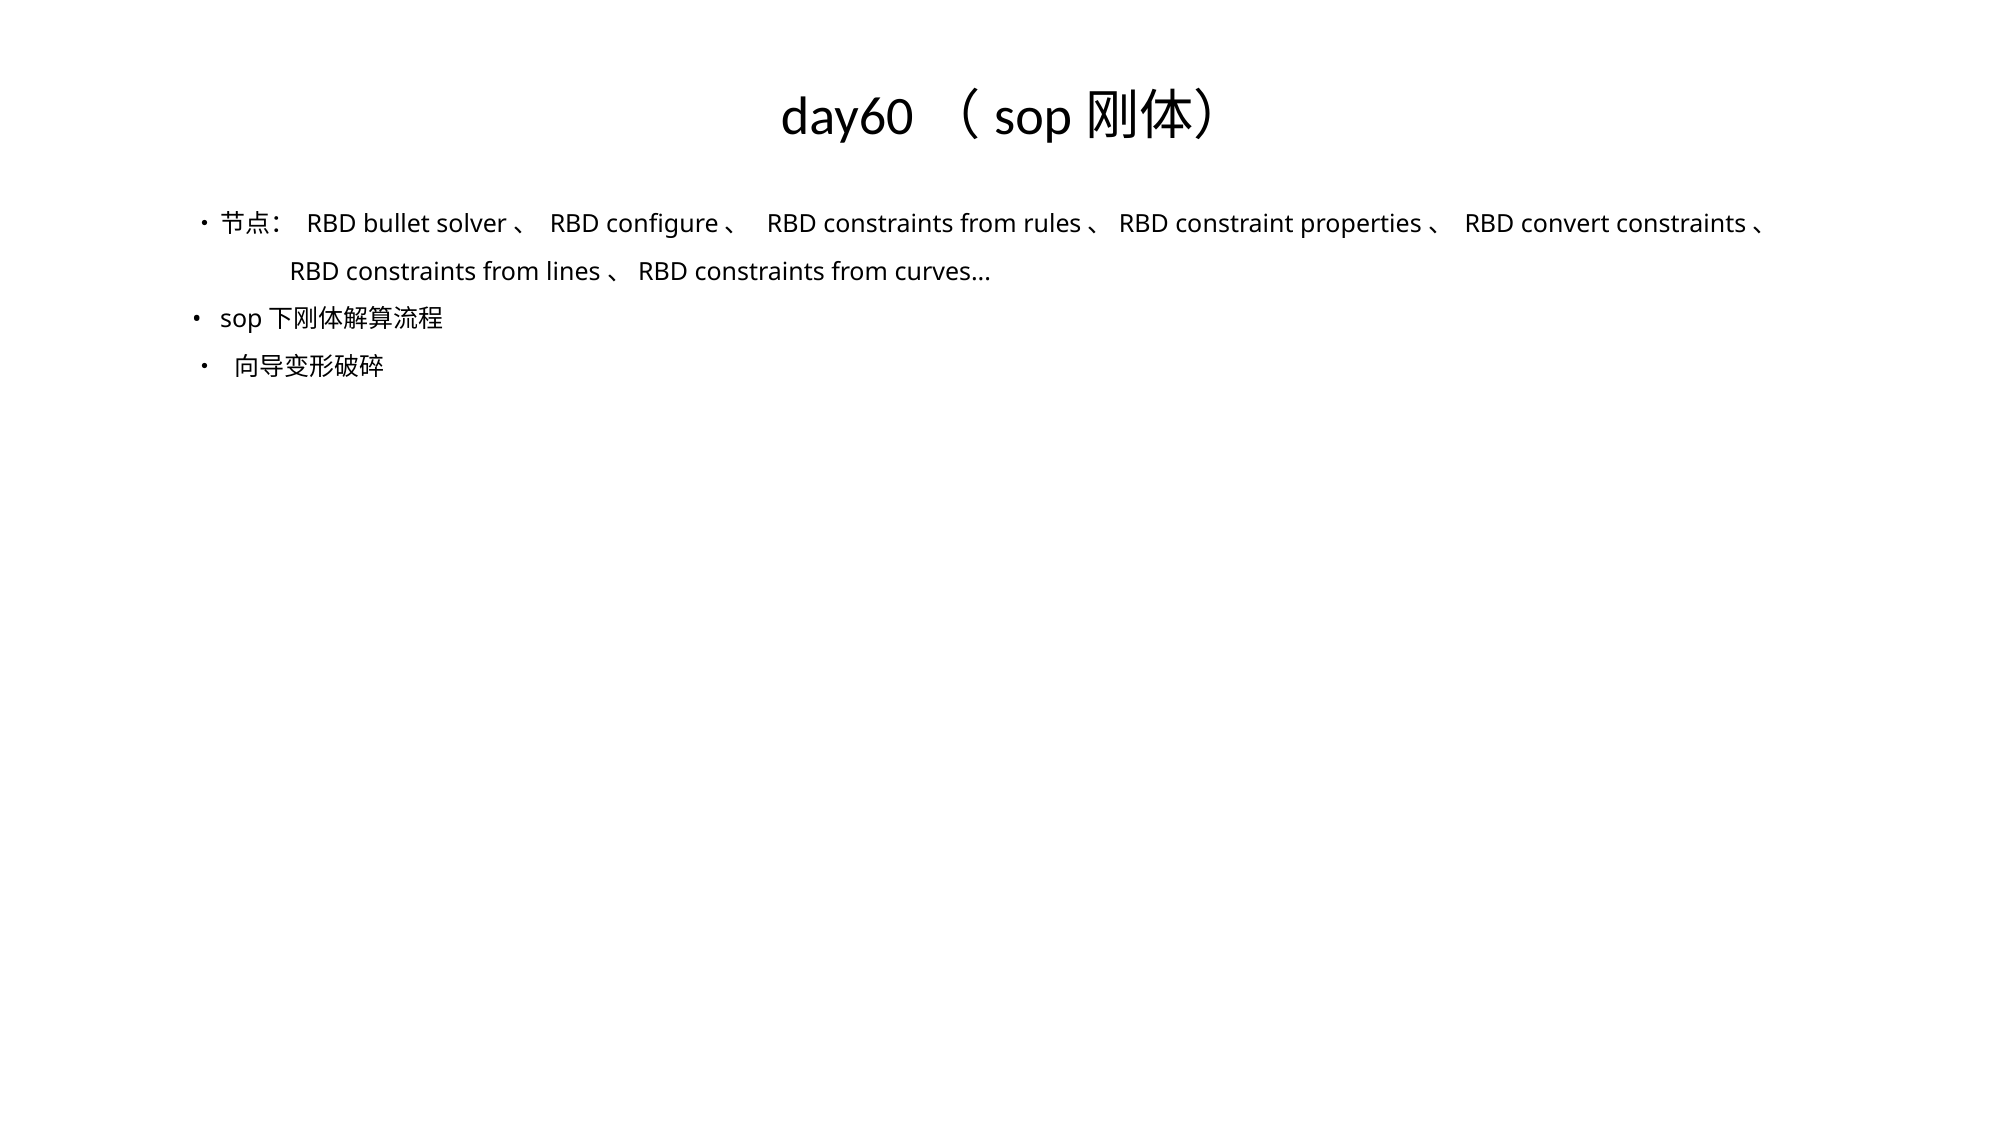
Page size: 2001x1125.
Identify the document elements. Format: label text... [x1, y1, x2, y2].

title day60（sop刚体） [543, 41, 1486, 154]
subtitle • 节点： RBD bullet solver、 RBD configure、 RBD constraints from rules、RBD constraint properties、 RBD convert constraints、 RBD constraints from lines、RBD constraints from curves... • sop下刚体解算流程 • 向导变形破碎 [176, 203, 1815, 903]
